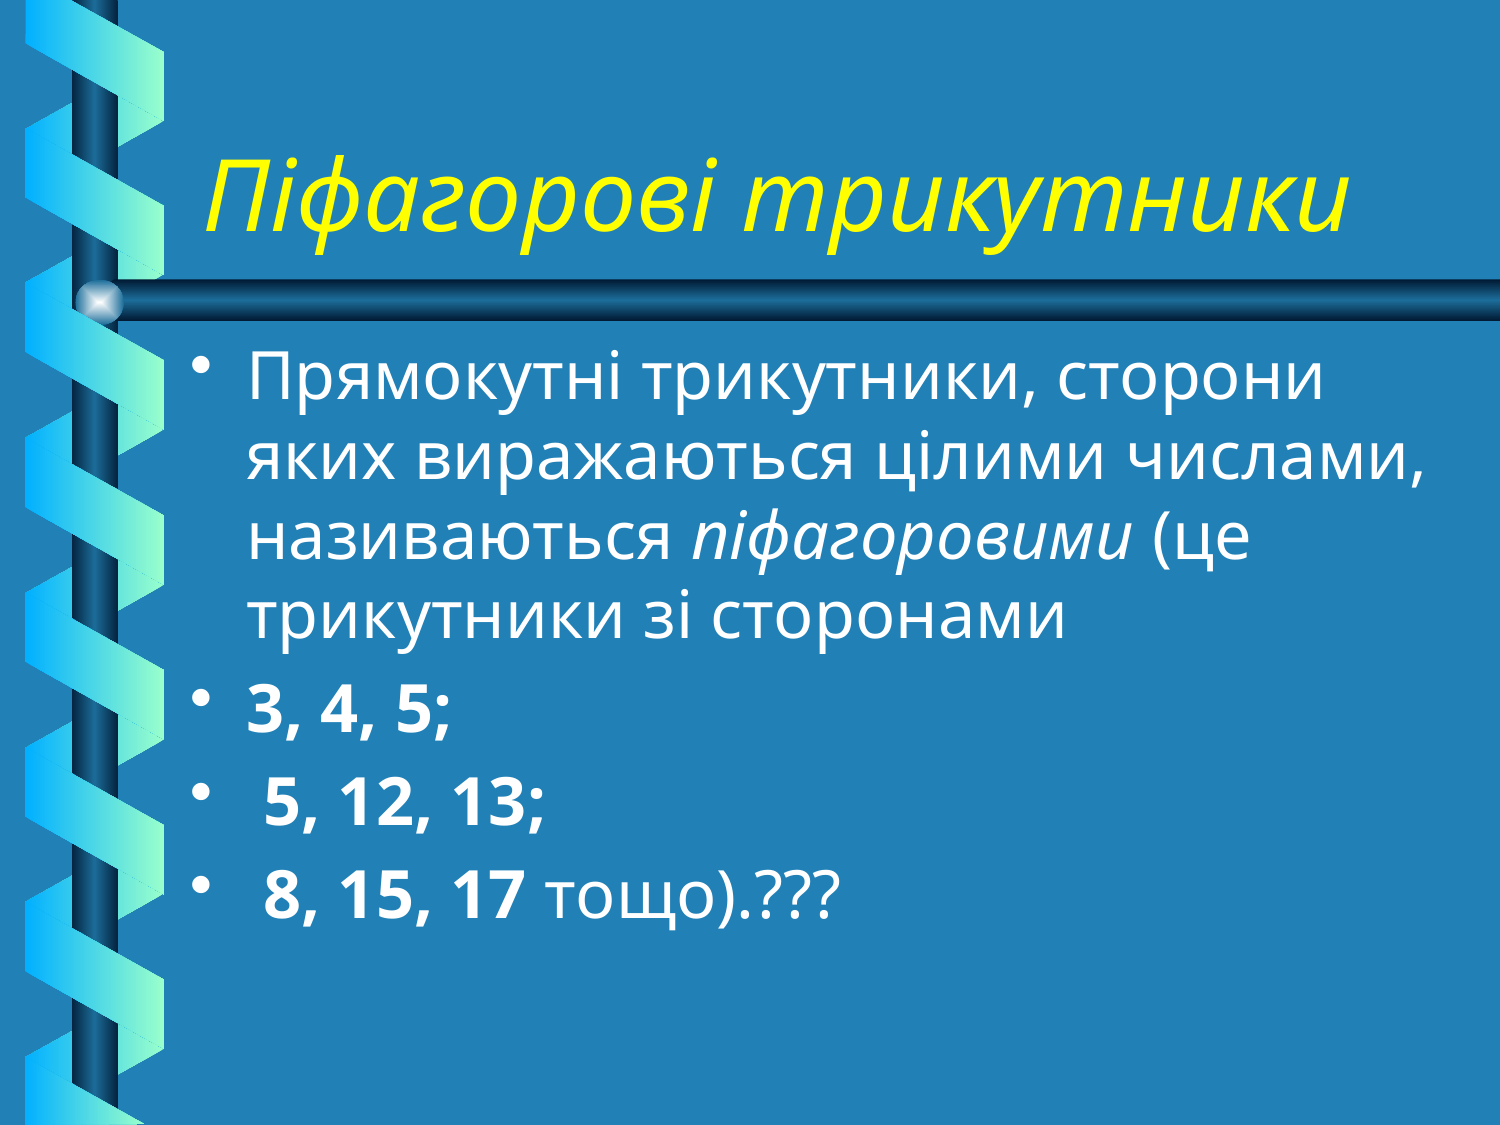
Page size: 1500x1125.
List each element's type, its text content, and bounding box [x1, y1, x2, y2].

title Піфагорові трикутники [187, 0, 1463, 259]
list Прямокутні трикутники, сторони яких виражаються цілими числами, називаються піфагоровими (це трикутники зі сторонами 3, 4, 5; 5, 12, 13; 8, 15, 17 тощо).??? [174, 324, 1463, 1001]
